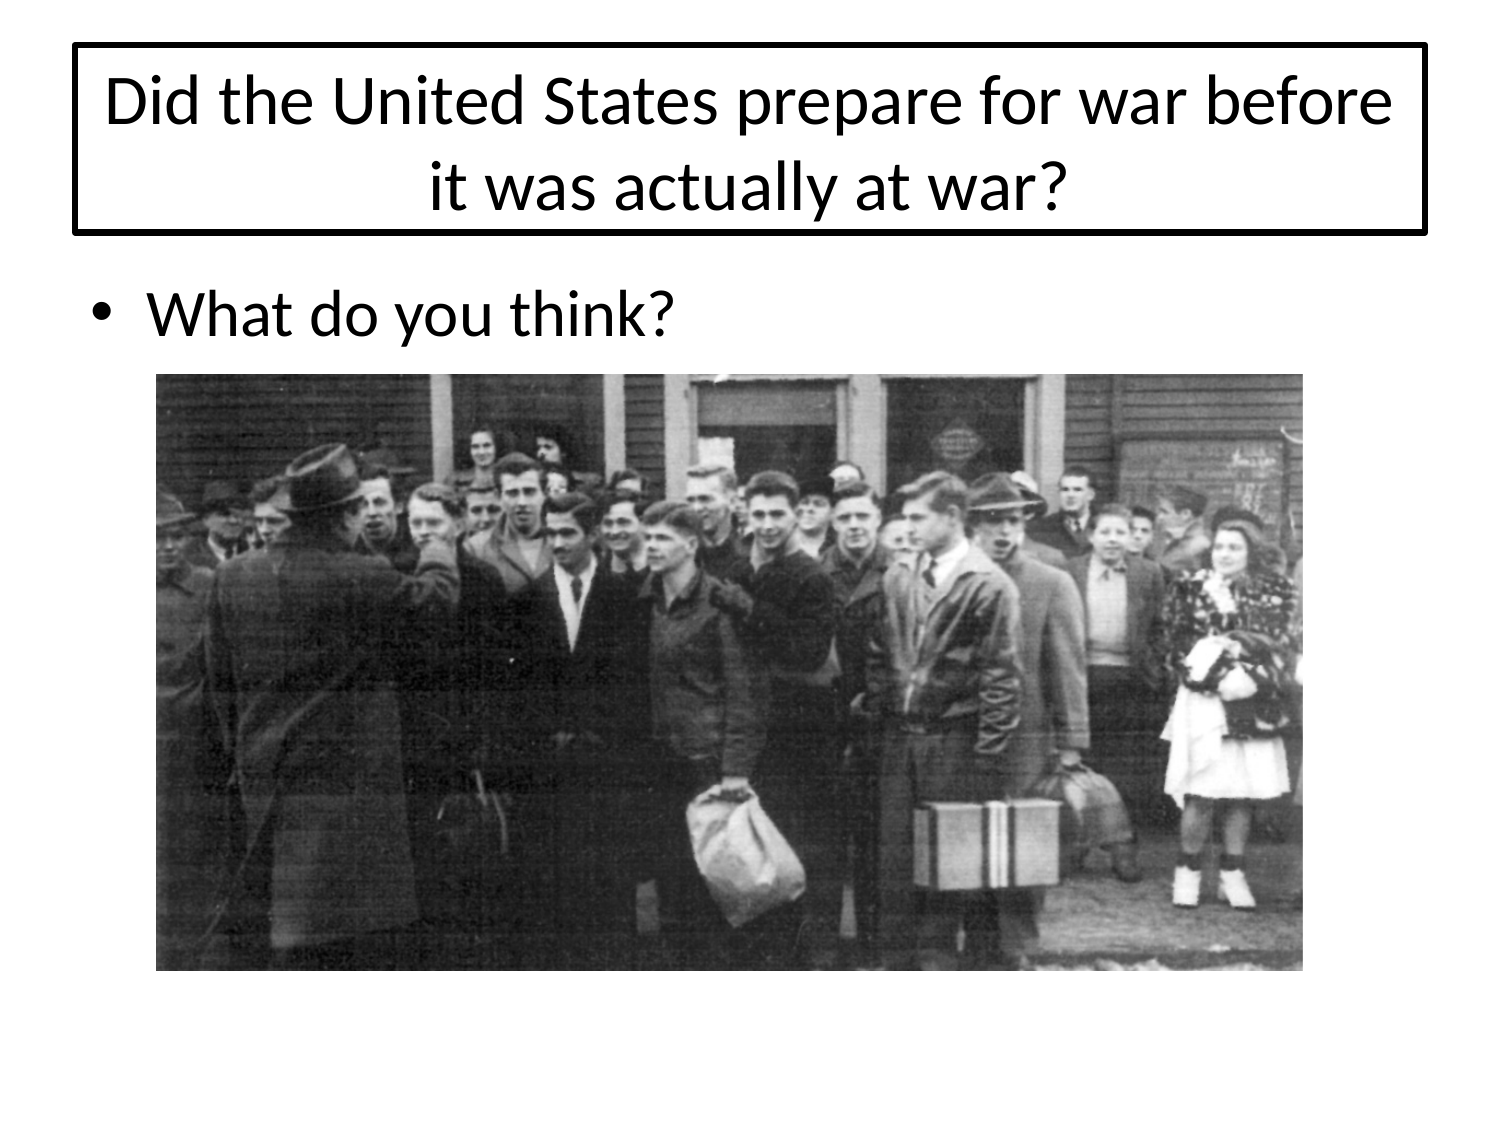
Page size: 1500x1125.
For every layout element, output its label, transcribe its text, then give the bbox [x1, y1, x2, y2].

picture [156, 374, 1304, 972]
title Did the United States prepare for war before it was actually at war? [75, 45, 1425, 233]
list What do you think? [75, 262, 1425, 1005]
